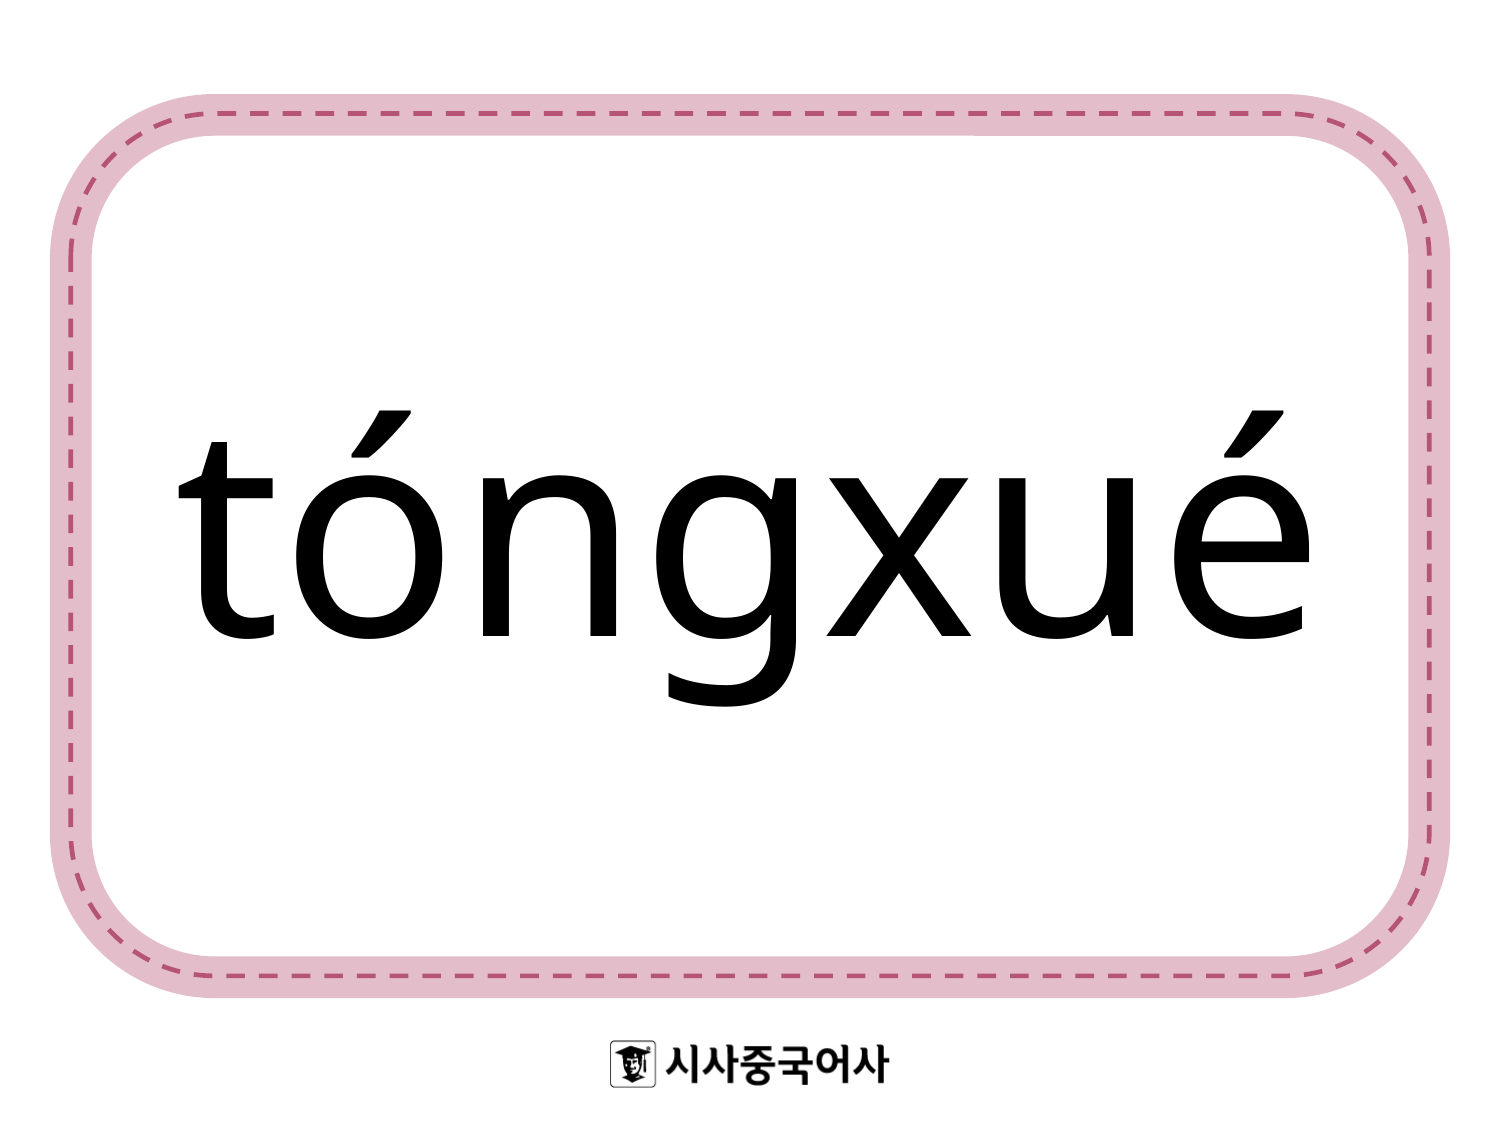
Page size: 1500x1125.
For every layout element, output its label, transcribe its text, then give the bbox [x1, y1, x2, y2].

picture [602, 1034, 898, 1094]
text_box tóngxué [145, 189, 1354, 853]
